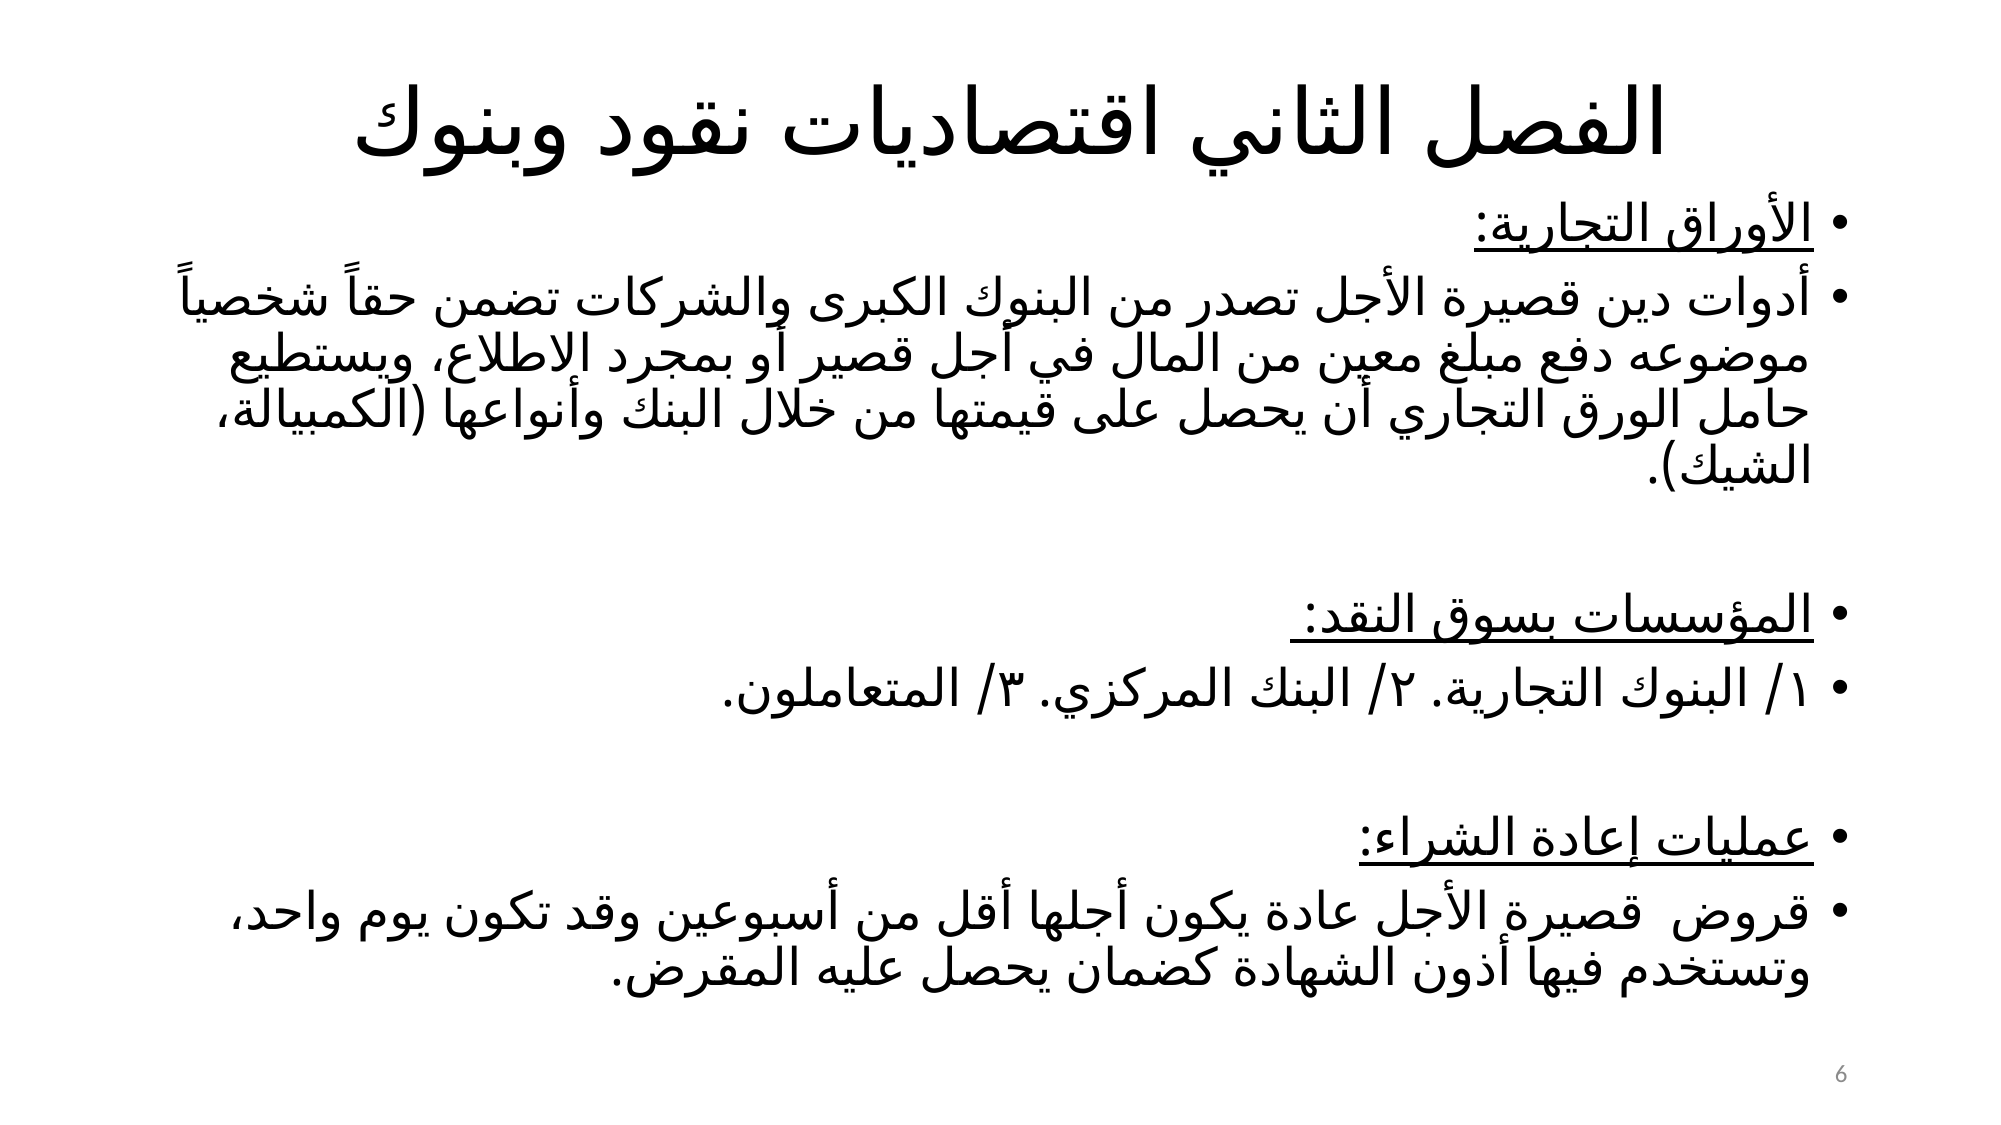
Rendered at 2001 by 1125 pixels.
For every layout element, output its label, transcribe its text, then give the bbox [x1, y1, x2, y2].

slide_number 6 [1412, 1042, 1863, 1103]
title الفصل الثاني اقتصاديات نقود وبنوك [137, 59, 1863, 189]
list الأوراق التجارية: أدوات دين قصيرة الأجل تصدر من البنوك الكبرى والشركات تضمن حقاً شخصياً موضوعه دفع مبلغ معين من المال في أجل قصير أو بمجرد الاطلاع، ويستطيع حامل الورق التجاري أن يحصل على قيمتها من خلال البنك وأنواعها (الكمبيالة، الشيك). المؤسسات بسوق النقد: ١/ البنوك التجارية. ٢/ البنك المركزي. ٣/ المتعاملون. عمليات إعادة الشراء: قروض قصيرة الأجل عادة يكون أجلها أقل من أسبوعين وقد تكون يوم واحد، وتستخدم فيها أذون الشهادة كضمان يحصل عليه المقرض. [137, 189, 1863, 1014]
